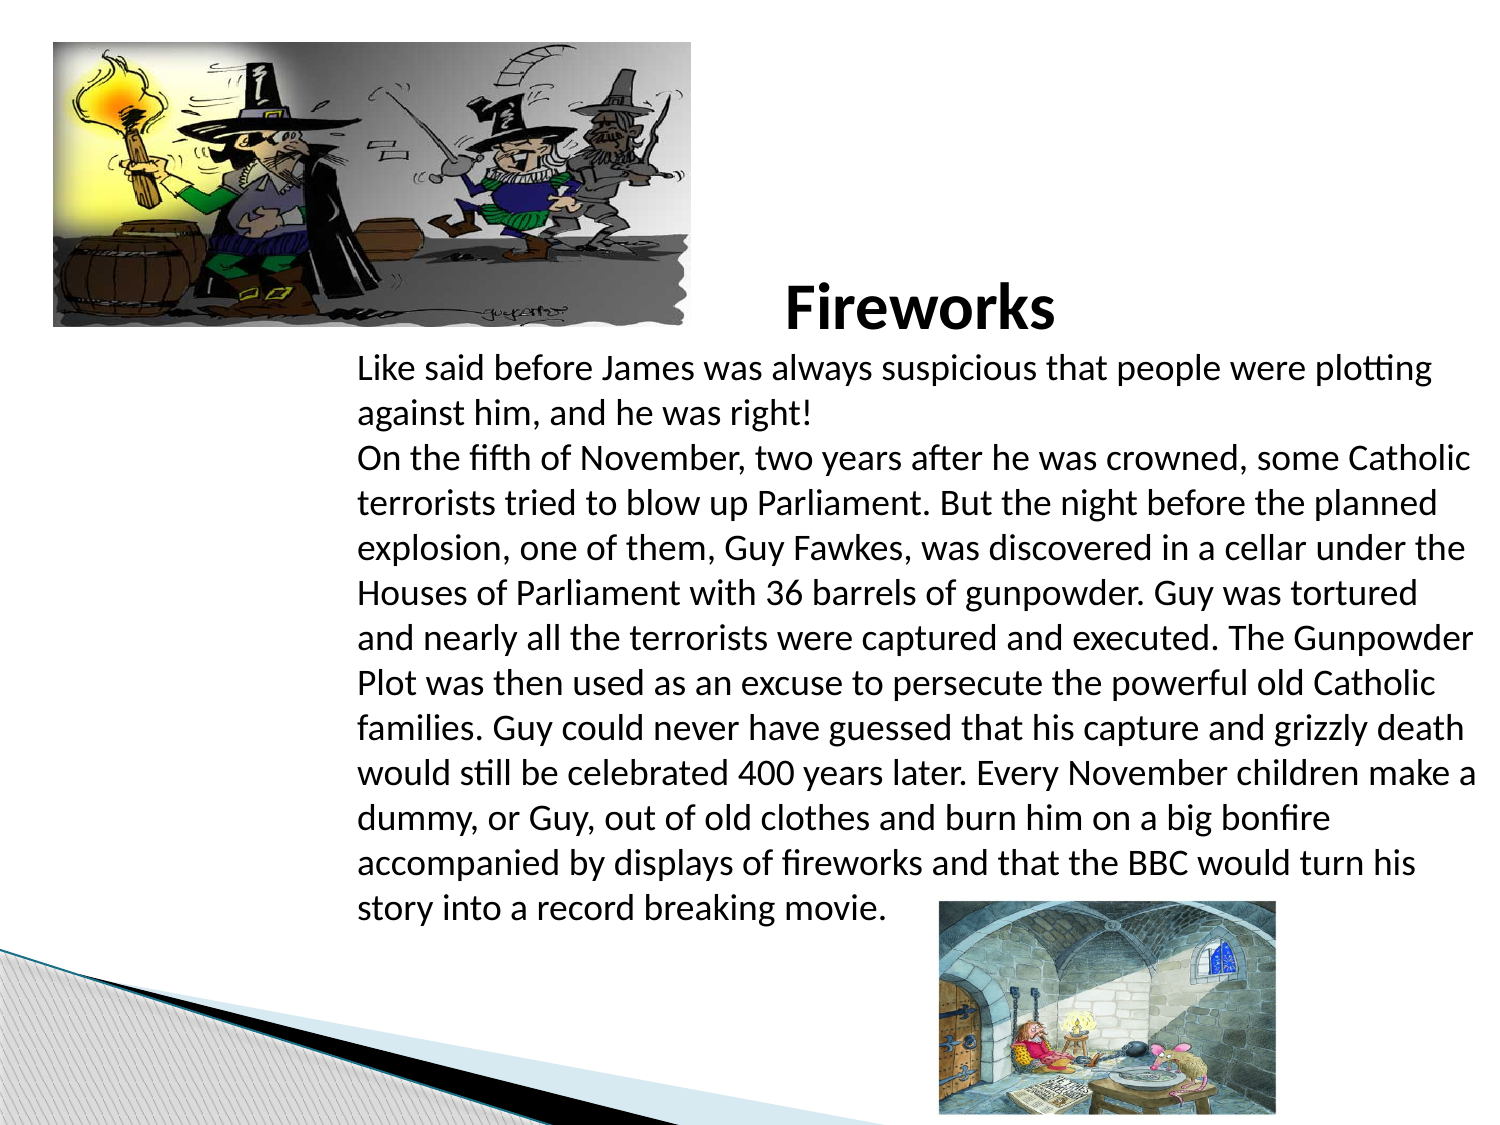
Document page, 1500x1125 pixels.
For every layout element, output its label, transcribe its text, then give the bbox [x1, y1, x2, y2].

picture [52, 42, 692, 327]
text_box Fireworks Like said before James was always suspicious that people were plotting against him, and he was right! On the fifth of November, two years after he was crowned, some Catholic terrorists tried to blow up Parliament. But the night before the planned explosion, one of them, Guy Fawkes, was discovered in a cellar under the Houses of Parliament with 36 barrels of gunpowder. Guy was tortured and nearly all the terrorists were captured and executed. The Gunpowder Plot was then used as an excuse to persecute the powerful old Catholic families. Guy could never have guessed that his capture and grizzly death would still be celebrated 400 years later. Every November children make a dummy, or Guy, out of old clothes and burn him on a big bonfire accompanied by displays of fireworks and that the BBC would turn his story into a record breaking movie. [342, 255, 1500, 935]
picture [926, 892, 1294, 1125]
